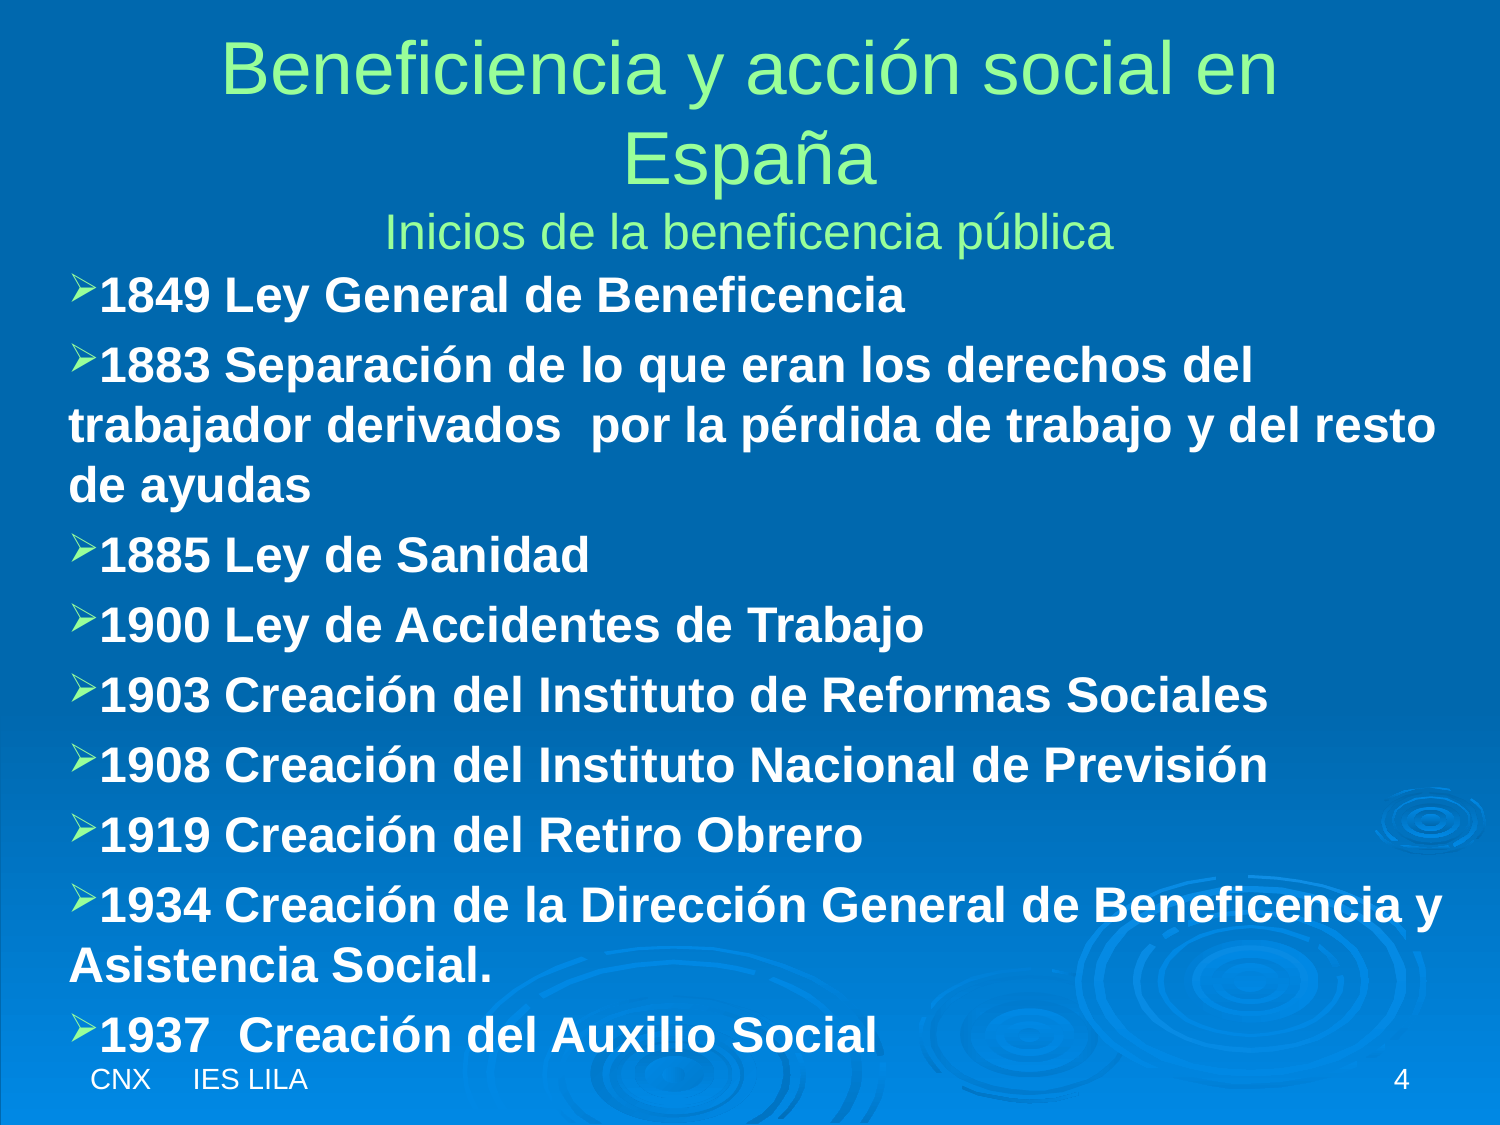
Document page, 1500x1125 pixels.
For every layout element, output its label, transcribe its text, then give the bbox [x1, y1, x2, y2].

slide_number CNX IES LILA [74, 1059, 426, 1103]
slide_number 4 [1074, 1059, 1426, 1103]
title Beneficiencia y acción social en España Inicios de la beneficencia pública [74, 45, 1426, 233]
subtitle 1849 Ley General de Beneficencia 1883 Separación de lo que eran los derechos del trabajador derivados por la pérdida de trabajo y del resto de ayudas 1885 Ley de Sanidad 1900 Ley de Accidentes de Trabajo 1903 Creación del Instituto de Reformas Sociales 1908 Creación del Instituto Nacional de Previsión 1919 Creación del Retiro Obrero 1934 Creación de la Dirección General de Beneficencia y Asistencia Social. 1937 Creación del Auxilio Social [52, 255, 1500, 1059]
